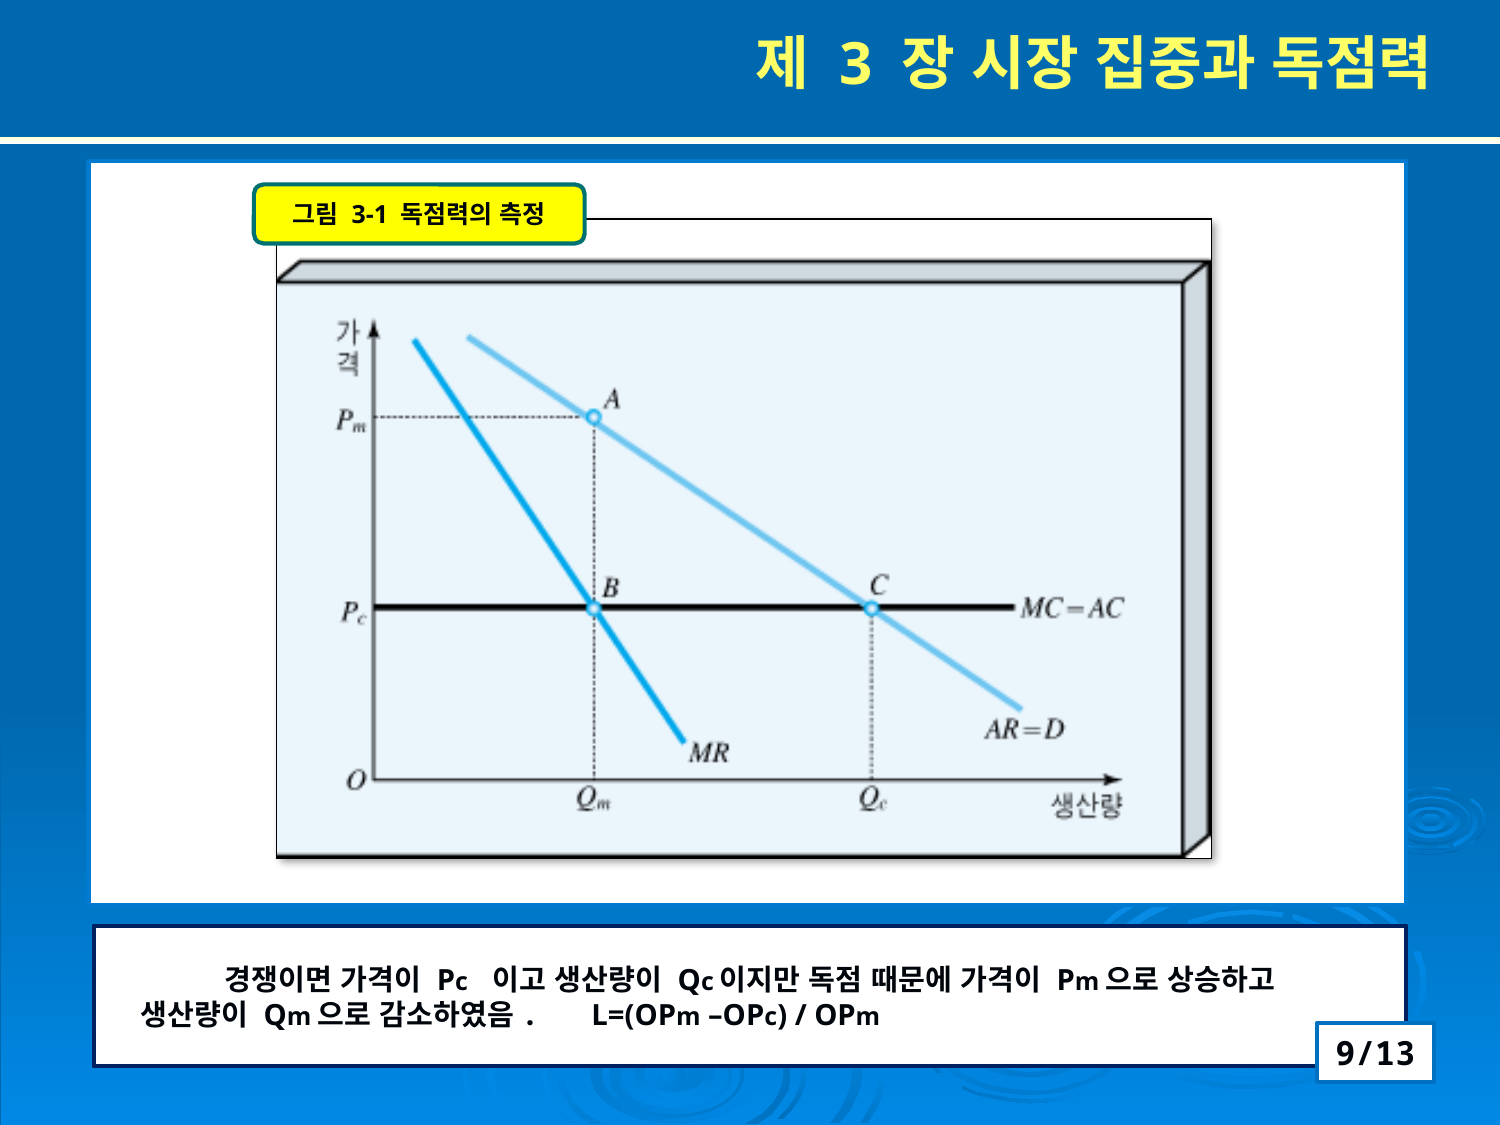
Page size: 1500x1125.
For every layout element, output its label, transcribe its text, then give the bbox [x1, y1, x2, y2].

text_box 9/13 [1315, 1021, 1436, 1084]
text_box 제 3 장 시장 집중과 독점력 [702, 19, 1447, 104]
text_box 그림 3-1 독점력의 측정 [251, 182, 587, 246]
text_box 경쟁이면 가격이 Pc 이고 생산량이 Qc이지만 독점 때문에 가격이 Pm으로 상승하고 생산량이 Qm으로 감소하였음. L=(OPm –OPc) / OPm [92, 924, 1408, 1068]
text_box [0, 137, 1500, 144]
text_box [86, 159, 1408, 907]
picture [277, 219, 1211, 858]
